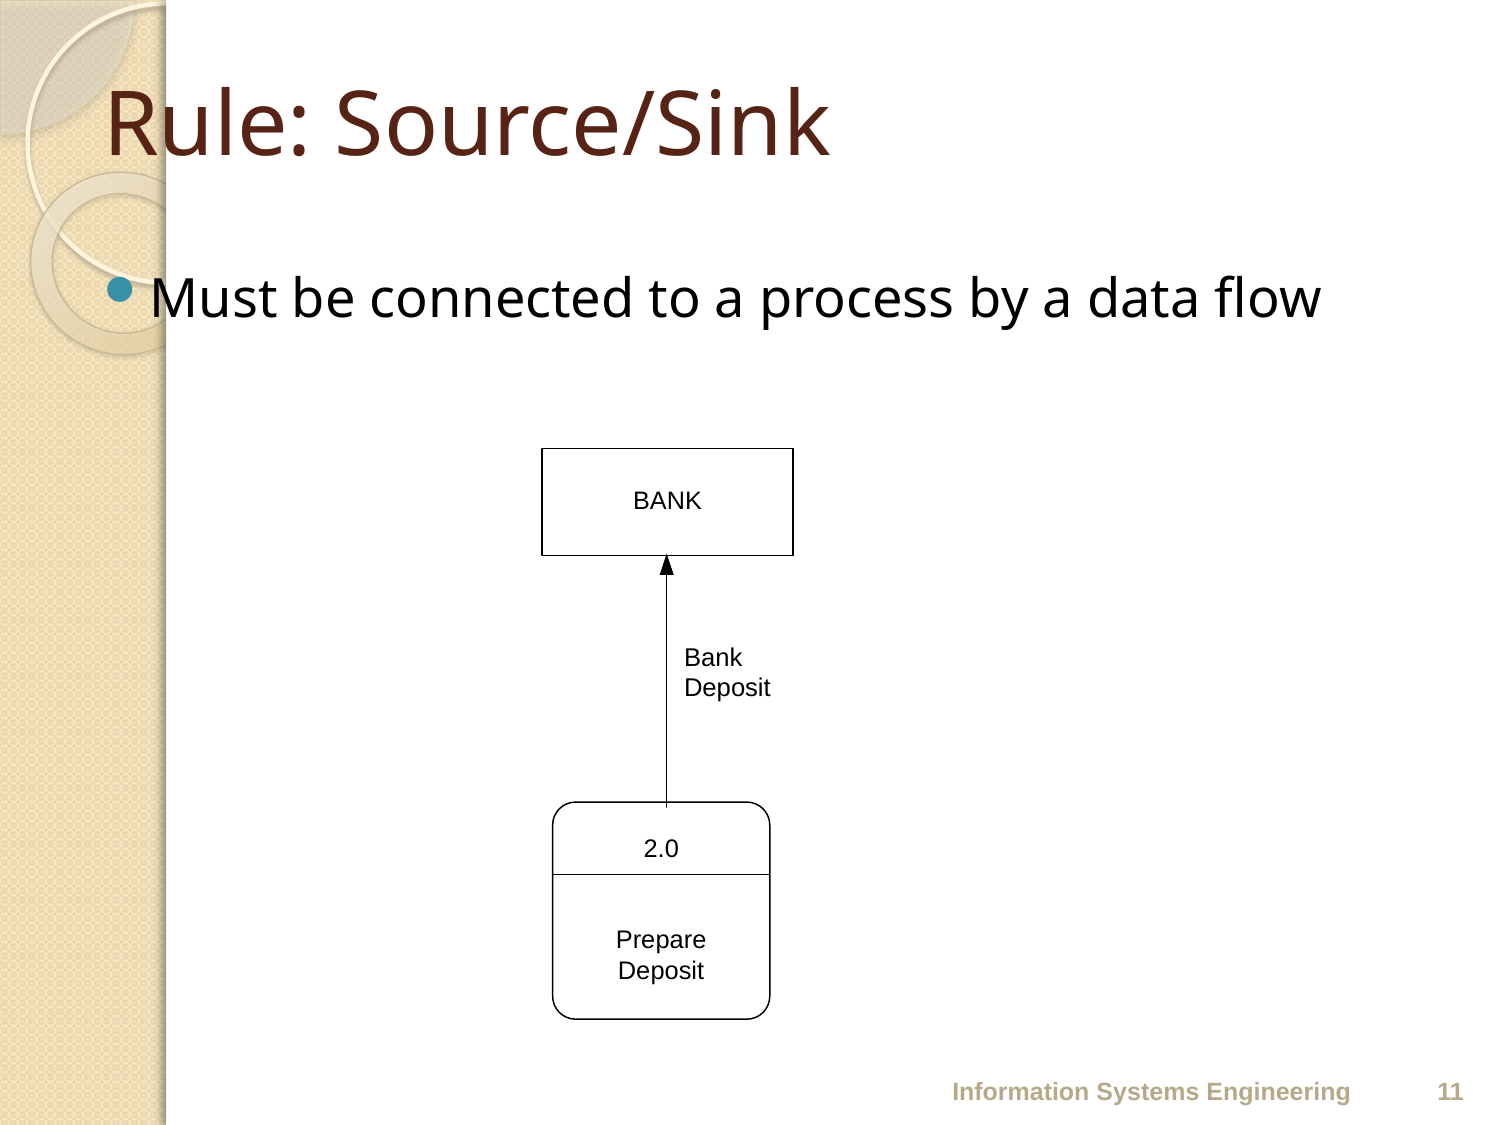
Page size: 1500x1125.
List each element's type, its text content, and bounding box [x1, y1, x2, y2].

list Must be connected to a process by a data flow [74, 255, 1377, 339]
picture [656, 550, 774, 811]
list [525, 774, 798, 1047]
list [537, 443, 798, 561]
footer Information Systems Engineering [937, 1034, 1413, 1113]
title Rule: Source/Sink [88, 6, 1500, 232]
slide_number 11 [1413, 1034, 1488, 1113]
